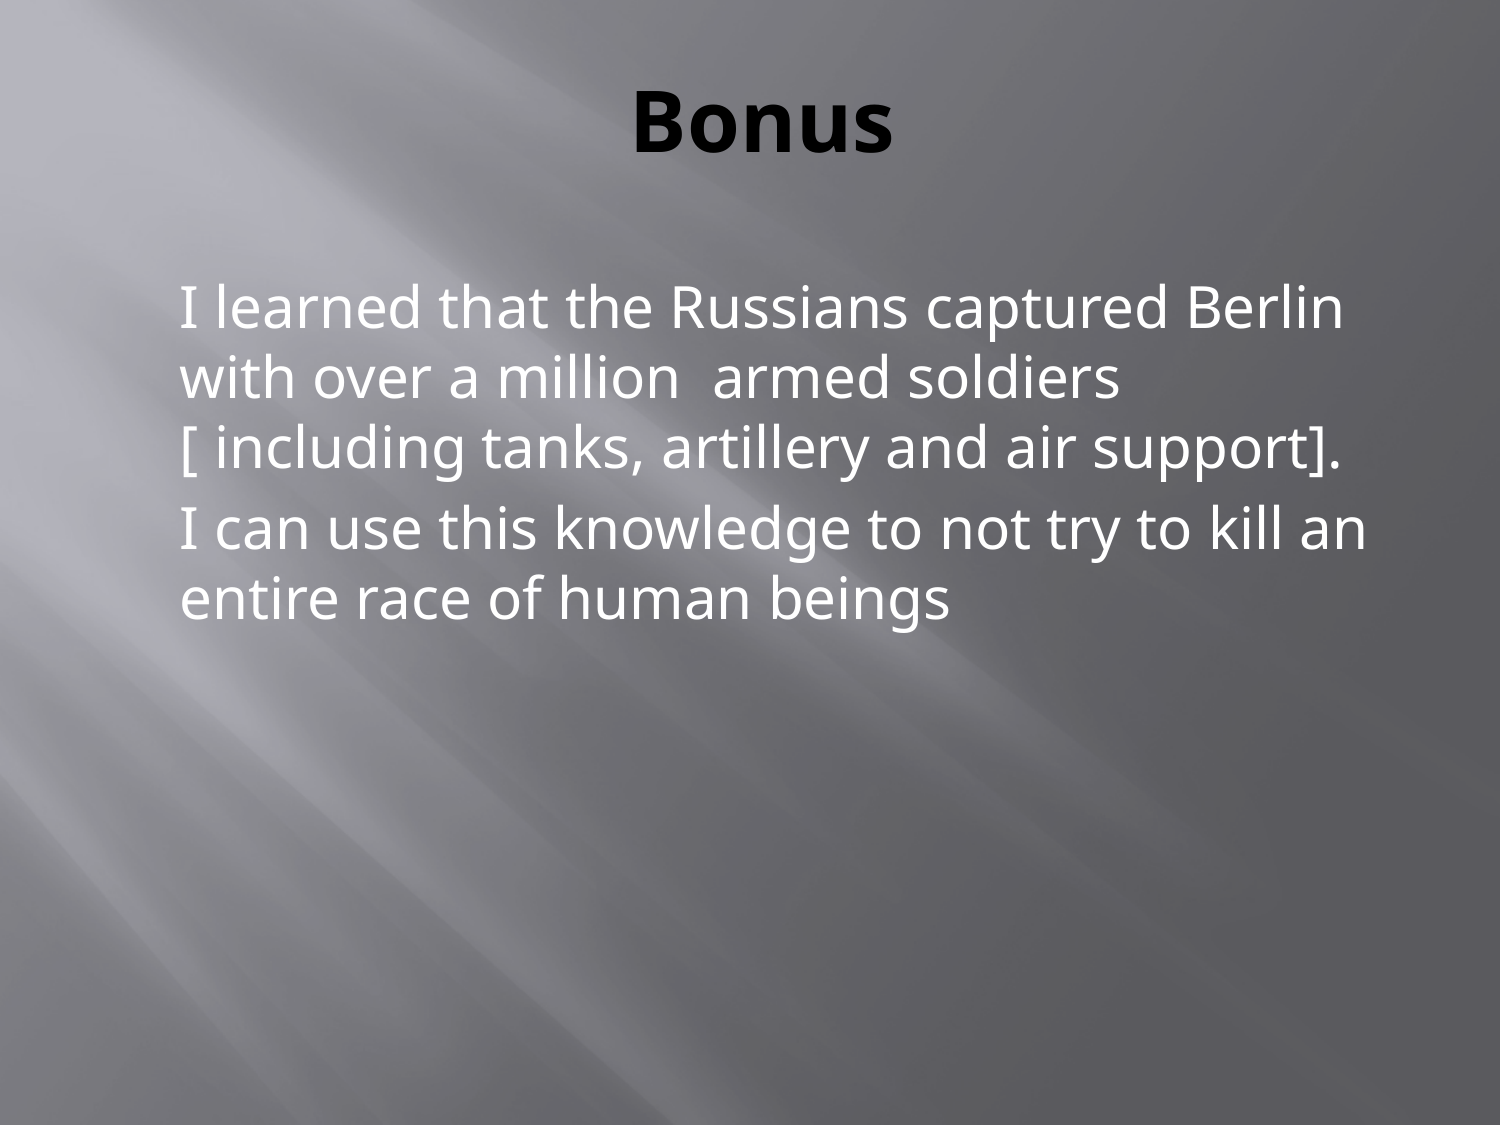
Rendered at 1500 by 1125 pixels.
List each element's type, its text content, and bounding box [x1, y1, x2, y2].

title Bonus [87, 24, 1438, 213]
list I learned that the Russians captured Berlin with over a million armed soldiers [ including tanks, artillery and air support]. I can use this knowledge to not try to kill an entire race of human beings [75, 262, 1425, 1035]
